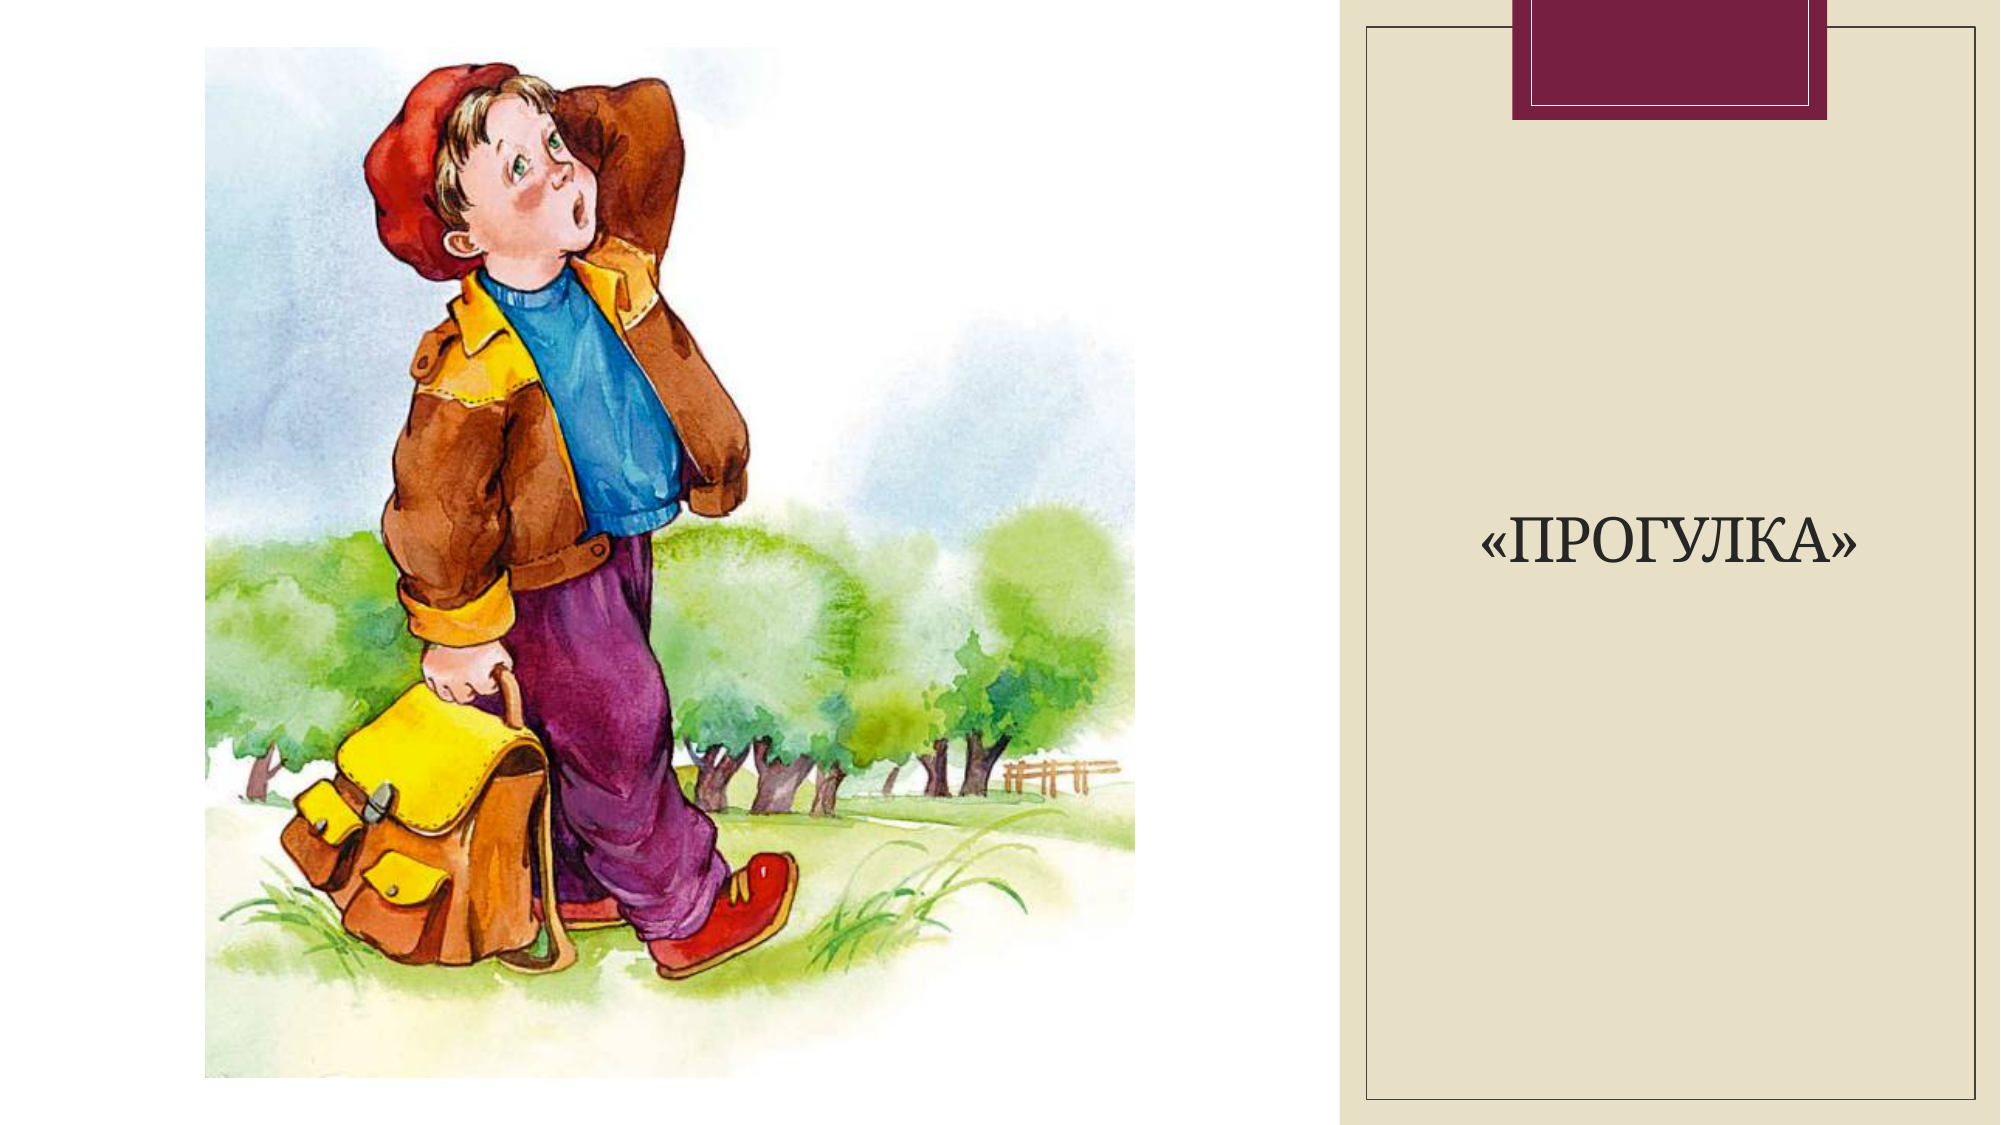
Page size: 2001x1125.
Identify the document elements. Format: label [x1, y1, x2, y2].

text_box [1366, 26, 1976, 1101]
text_box [1511, 0, 1828, 121]
text_box [0, 0, 1341, 1125]
text_box [1341, 0, 2000, 1125]
picture [205, 47, 1135, 1078]
